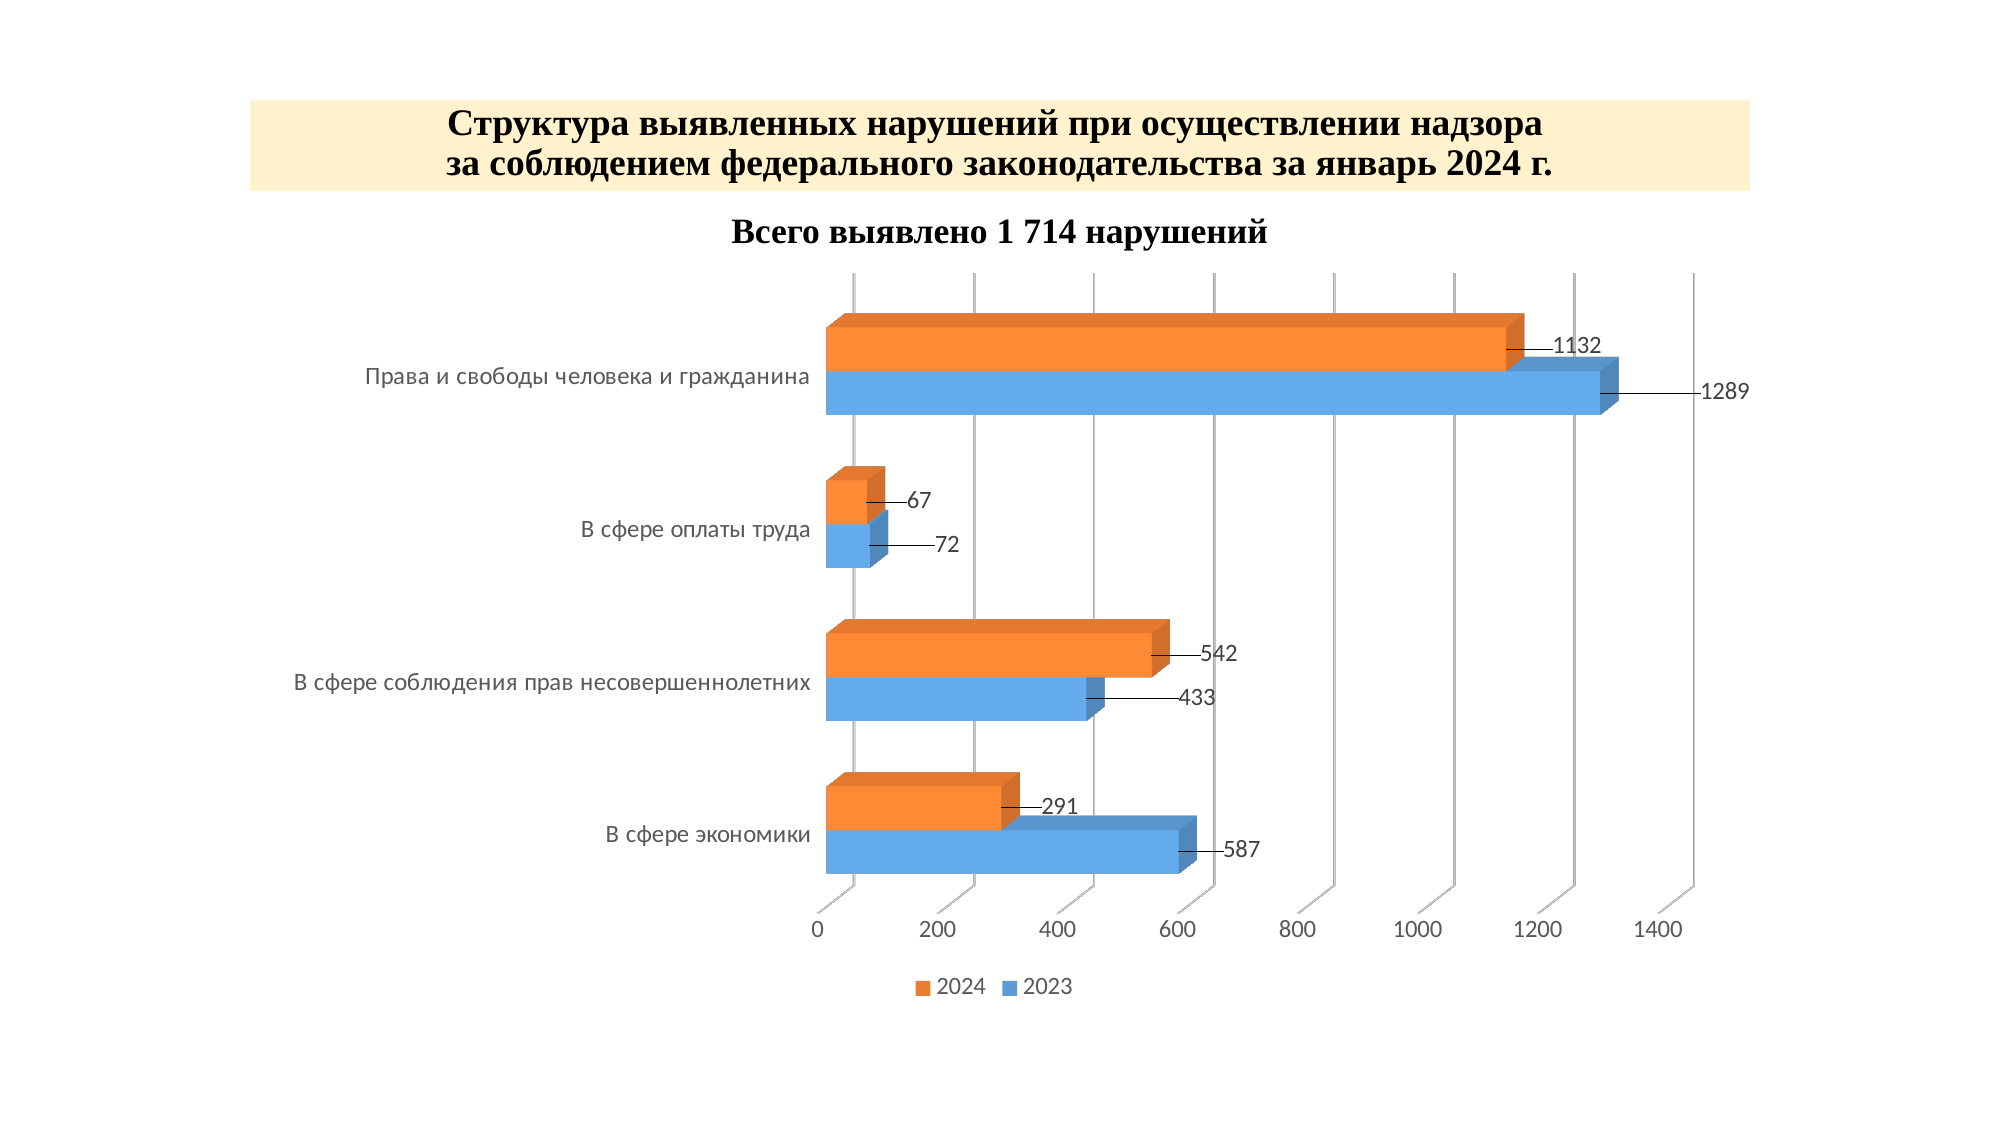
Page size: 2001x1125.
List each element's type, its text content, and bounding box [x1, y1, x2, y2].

chart [249, 258, 1750, 1007]
subtitle Всего выявлено 1 714 нарушений [249, 205, 1750, 258]
title Структура выявленных нарушений при осуществлении надзора за соблюдением федерального законодательства за январь 2024 г. [249, 100, 1750, 192]
